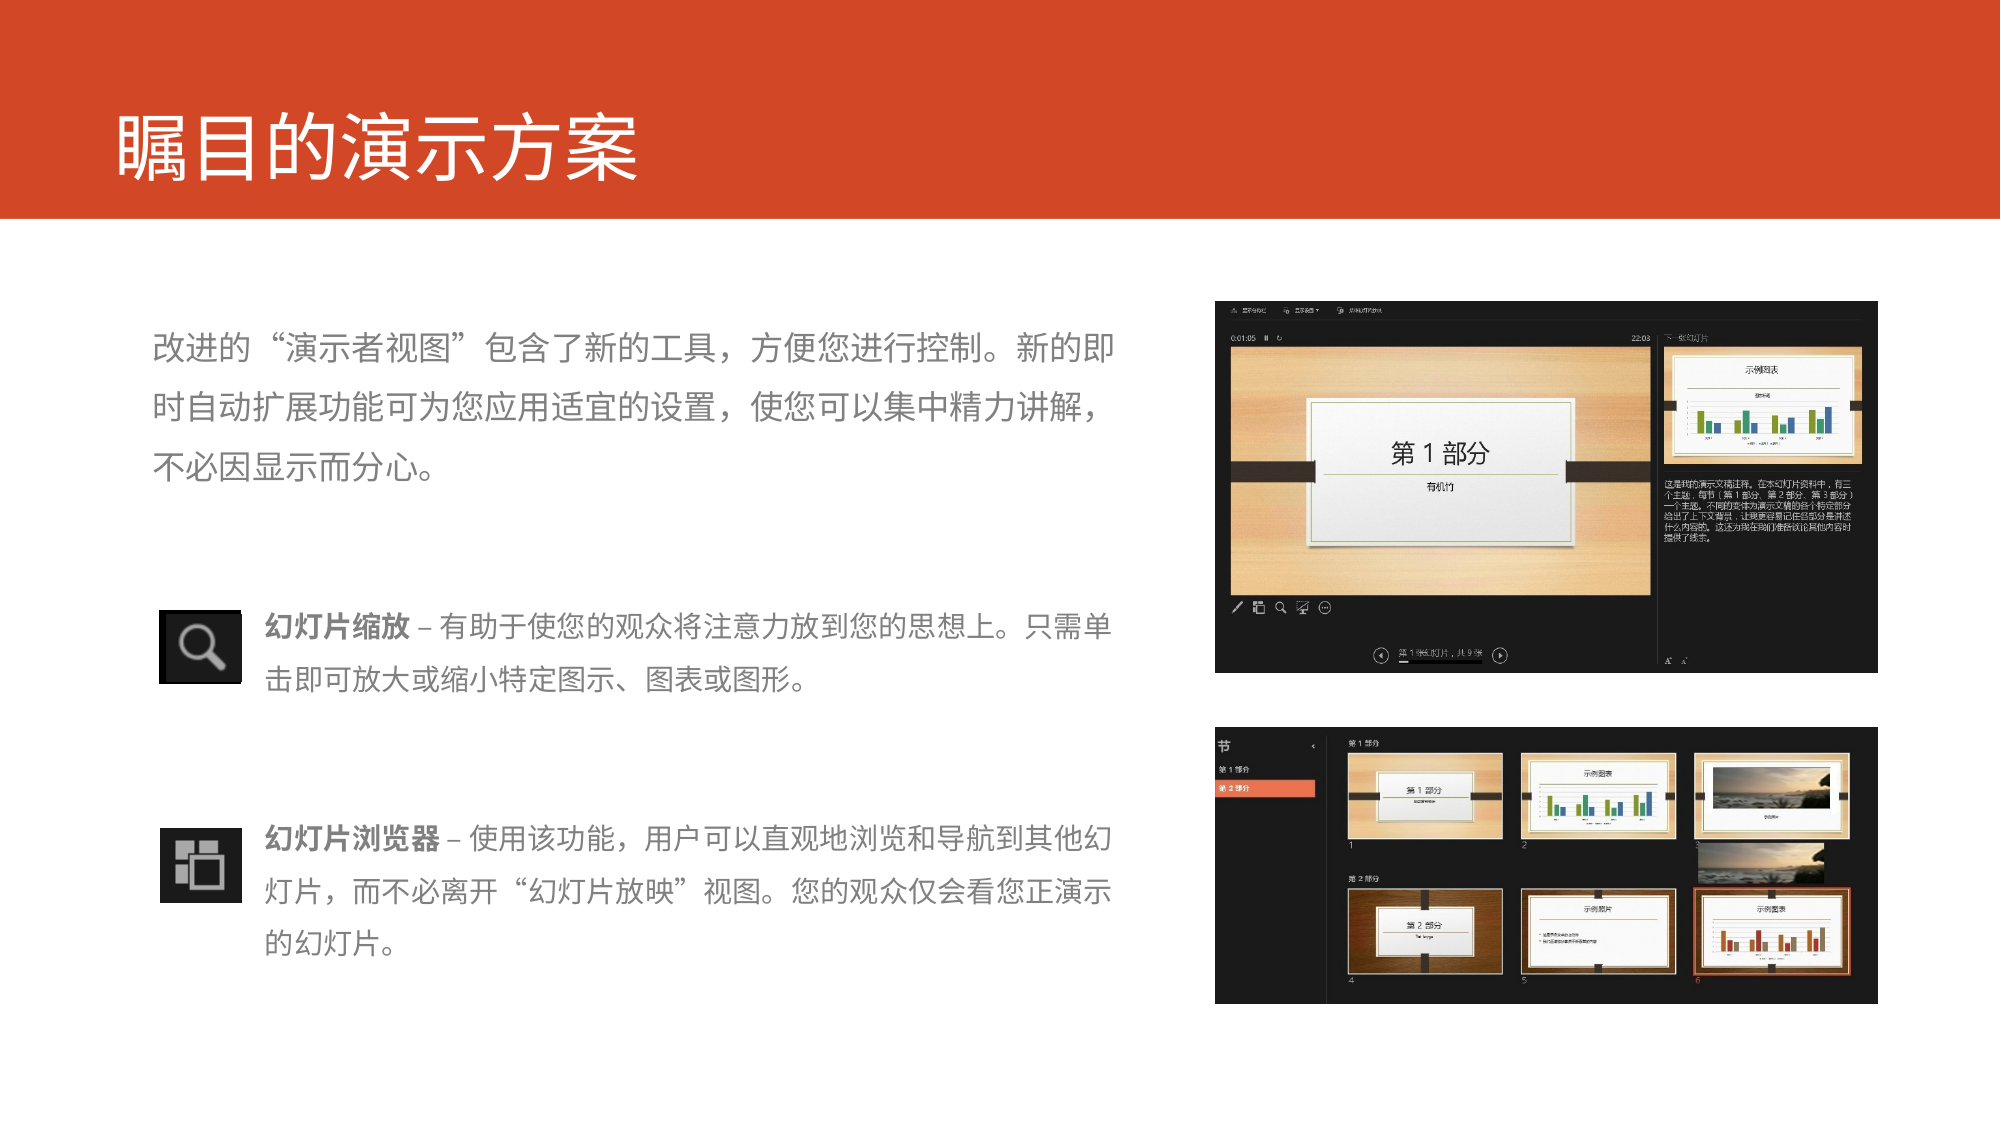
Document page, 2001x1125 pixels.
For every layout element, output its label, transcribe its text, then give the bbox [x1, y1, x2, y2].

picture [1215, 727, 1878, 1004]
picture [160, 828, 242, 903]
picture [1215, 301, 1878, 673]
title 瞩目的演示方案 [99, 0, 1863, 199]
picture [159, 610, 242, 684]
list 改进的“演示者视图”包含了新的工具，方便您进行控制。新的即时自动扩展功能可为您应用适宜的设置，使您可以集中精力讲解，不必因显示而分心。 幻灯片缩放 – 有助于使您的观众将注意力放到您的思想上。只需单击即可放大或缩小特定图示、图表或图形。 幻灯片浏览器 – 使用该功能，用户可以直观地浏览和导航到其他幻灯片，而不必离开“幻灯片放映”视图。您的观众仅会看您正演示的幻灯片。 [137, 299, 1138, 1027]
